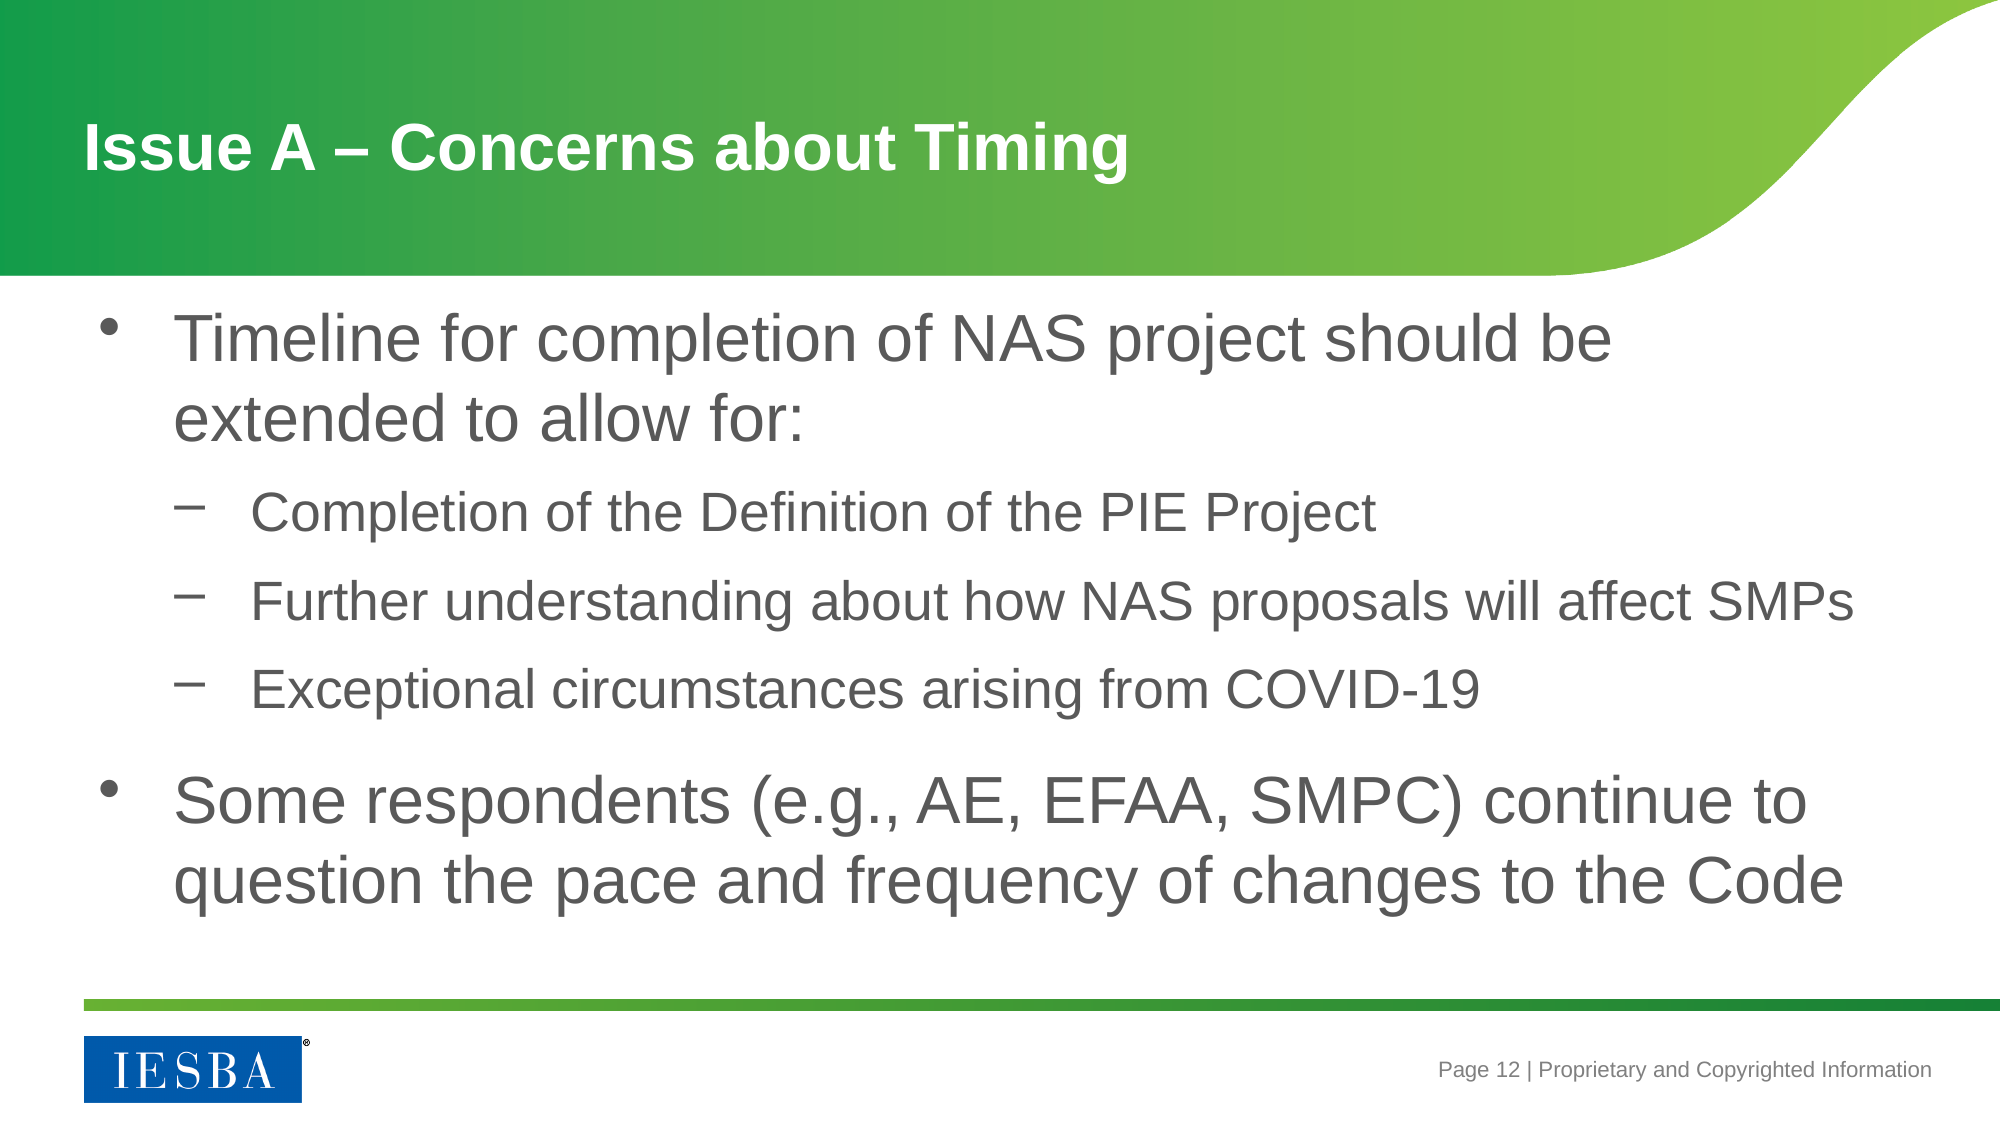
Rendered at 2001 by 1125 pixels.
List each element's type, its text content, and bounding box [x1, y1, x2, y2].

picture [84, 1036, 310, 1103]
picture [0, 0, 2000, 276]
title Issue A – Concerns about Timing [83, 99, 1734, 188]
list Timeline for completion of NAS project should be extended to allow for: Completion of the Definition of the PIE Project Further understanding about how NAS proposals will affect SMPs Exceptional circumstances arising from COVID-19 Some respondents (e.g., AE, EFAA, SMPC) continue to question the pace and frequency of changes to the Code [83, 287, 1913, 959]
